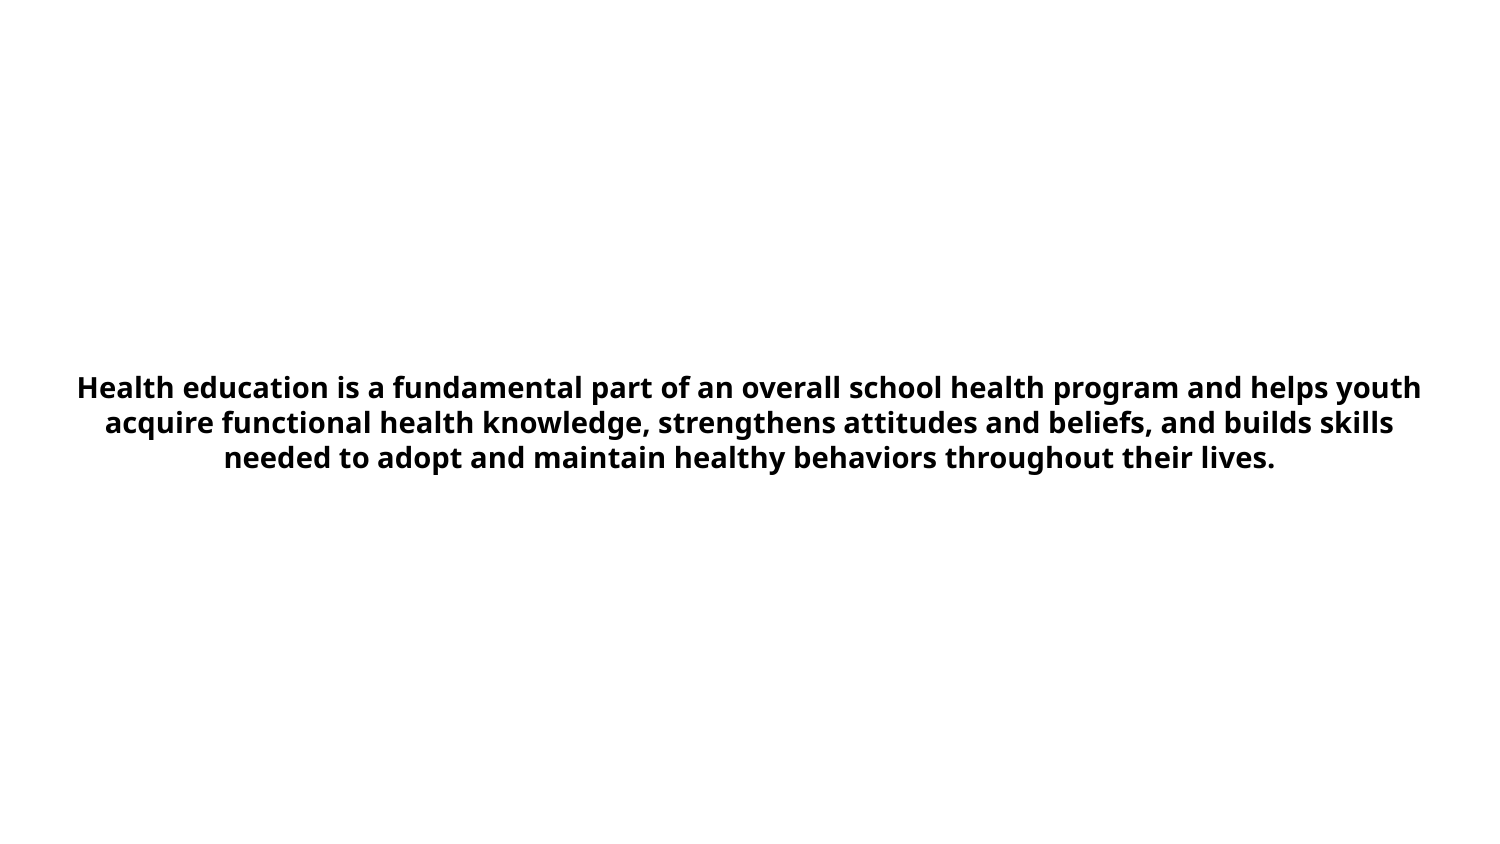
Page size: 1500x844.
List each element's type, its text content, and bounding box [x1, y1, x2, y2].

title Health education is a fundamental part of an overall school health program and helps youth acquire functional health knowledge, strengthens attitudes and beliefs, and builds skills needed to adopt and maintain healthy behaviors throughout their lives. [51, 352, 1449, 491]
